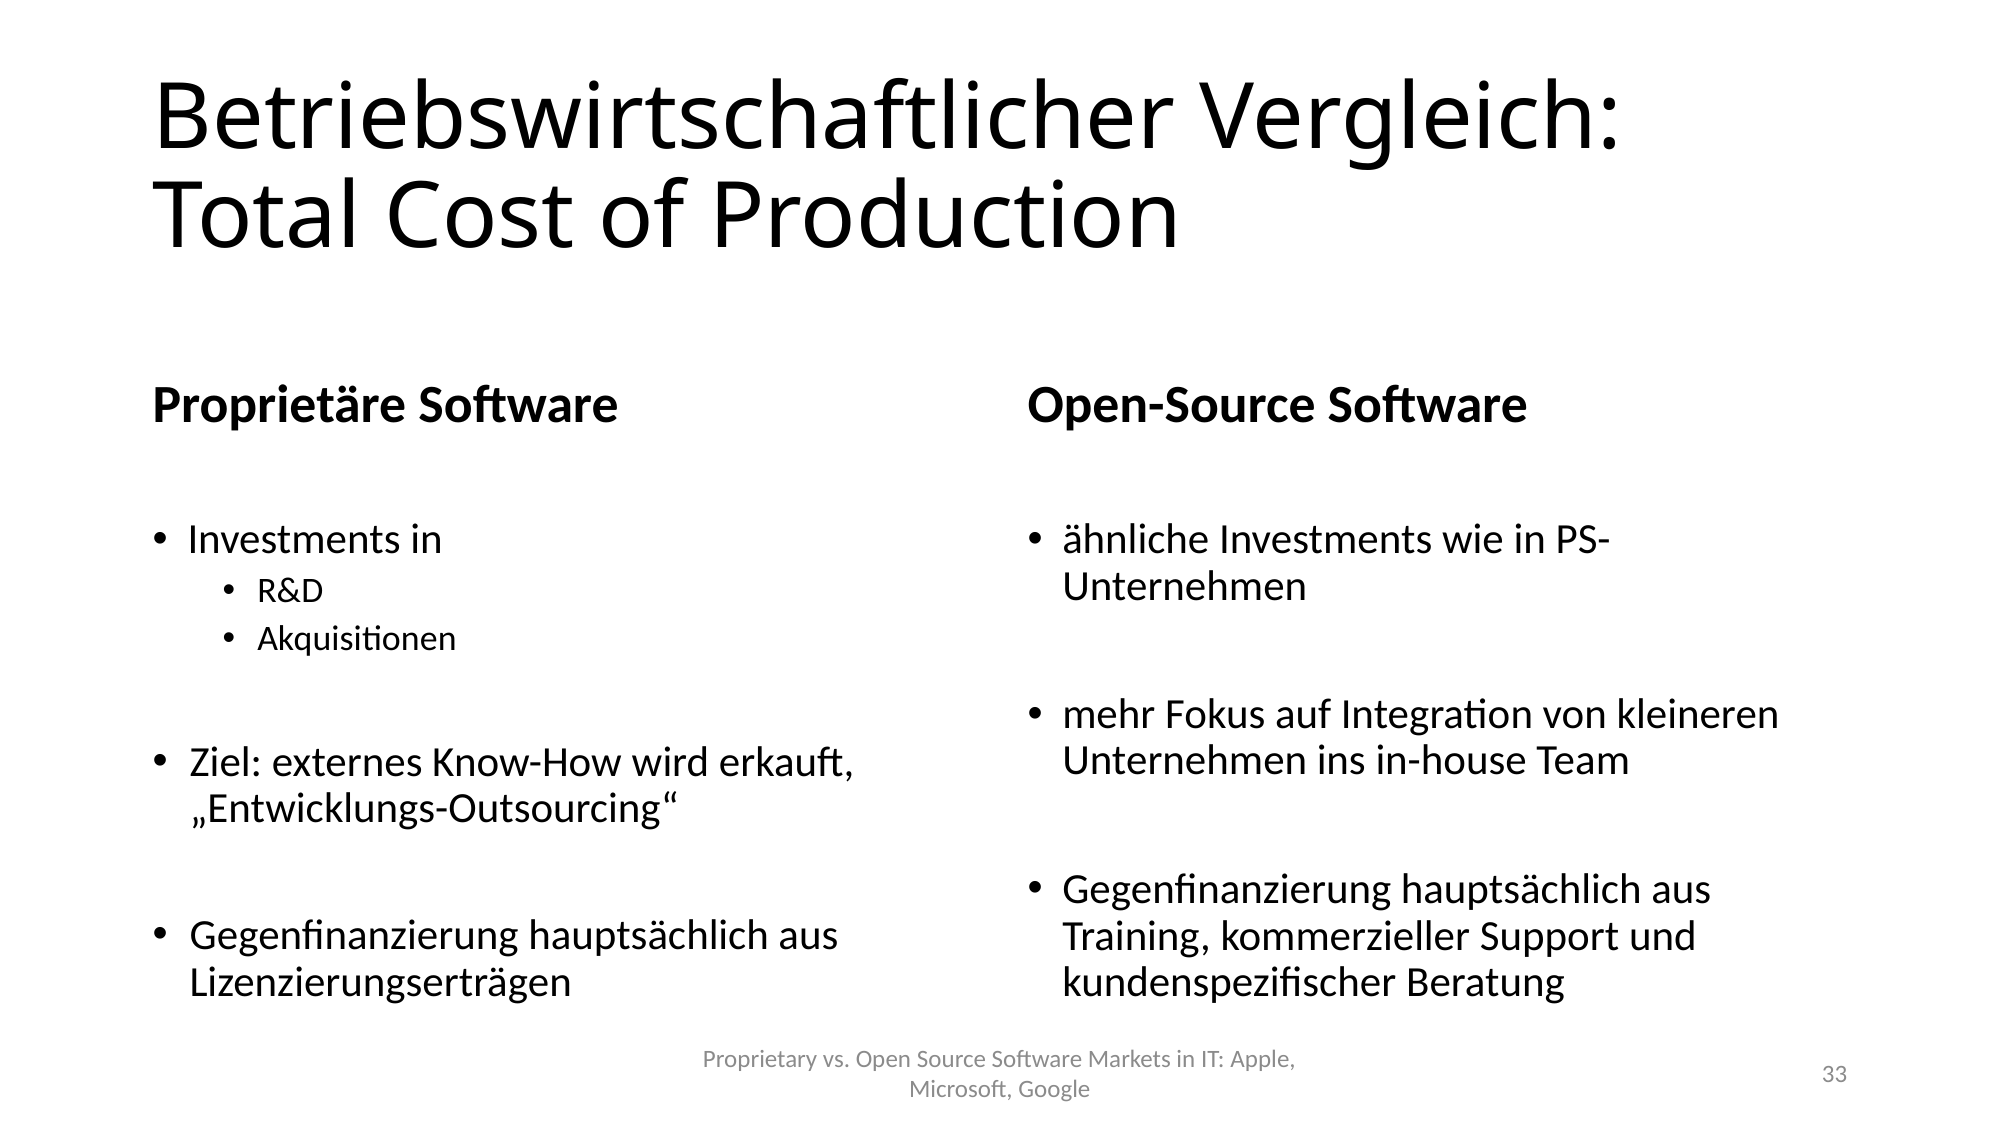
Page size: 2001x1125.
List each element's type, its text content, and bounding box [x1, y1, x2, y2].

slide_number 33 [1412, 1042, 1863, 1103]
list Open-Source Software ähnliche Investments wie in PS-Unternehmen mehr Fokus auf Integration von kleineren Unternehmen ins in-house Team Gegenfinanzierung hauptsächlich aus Training, kommerzieller Support und kundenspezifischer Beratung [1012, 369, 1863, 1016]
list Proprietäre Software Investments in R&D Akquisitionen Ziel: externes Know-How wird erkauft, „Entwicklungs-Outsourcing“ Gegenfinanzierung hauptsächlich aus Lizenzierungserträgen [137, 369, 984, 1016]
title Betriebswirtschaftlicher Vergleich: Total Cost of Production [137, 59, 1863, 278]
footer Proprietary vs. Open Source Software Markets in IT: Apple, Microsoft, Google [662, 1042, 1338, 1103]
